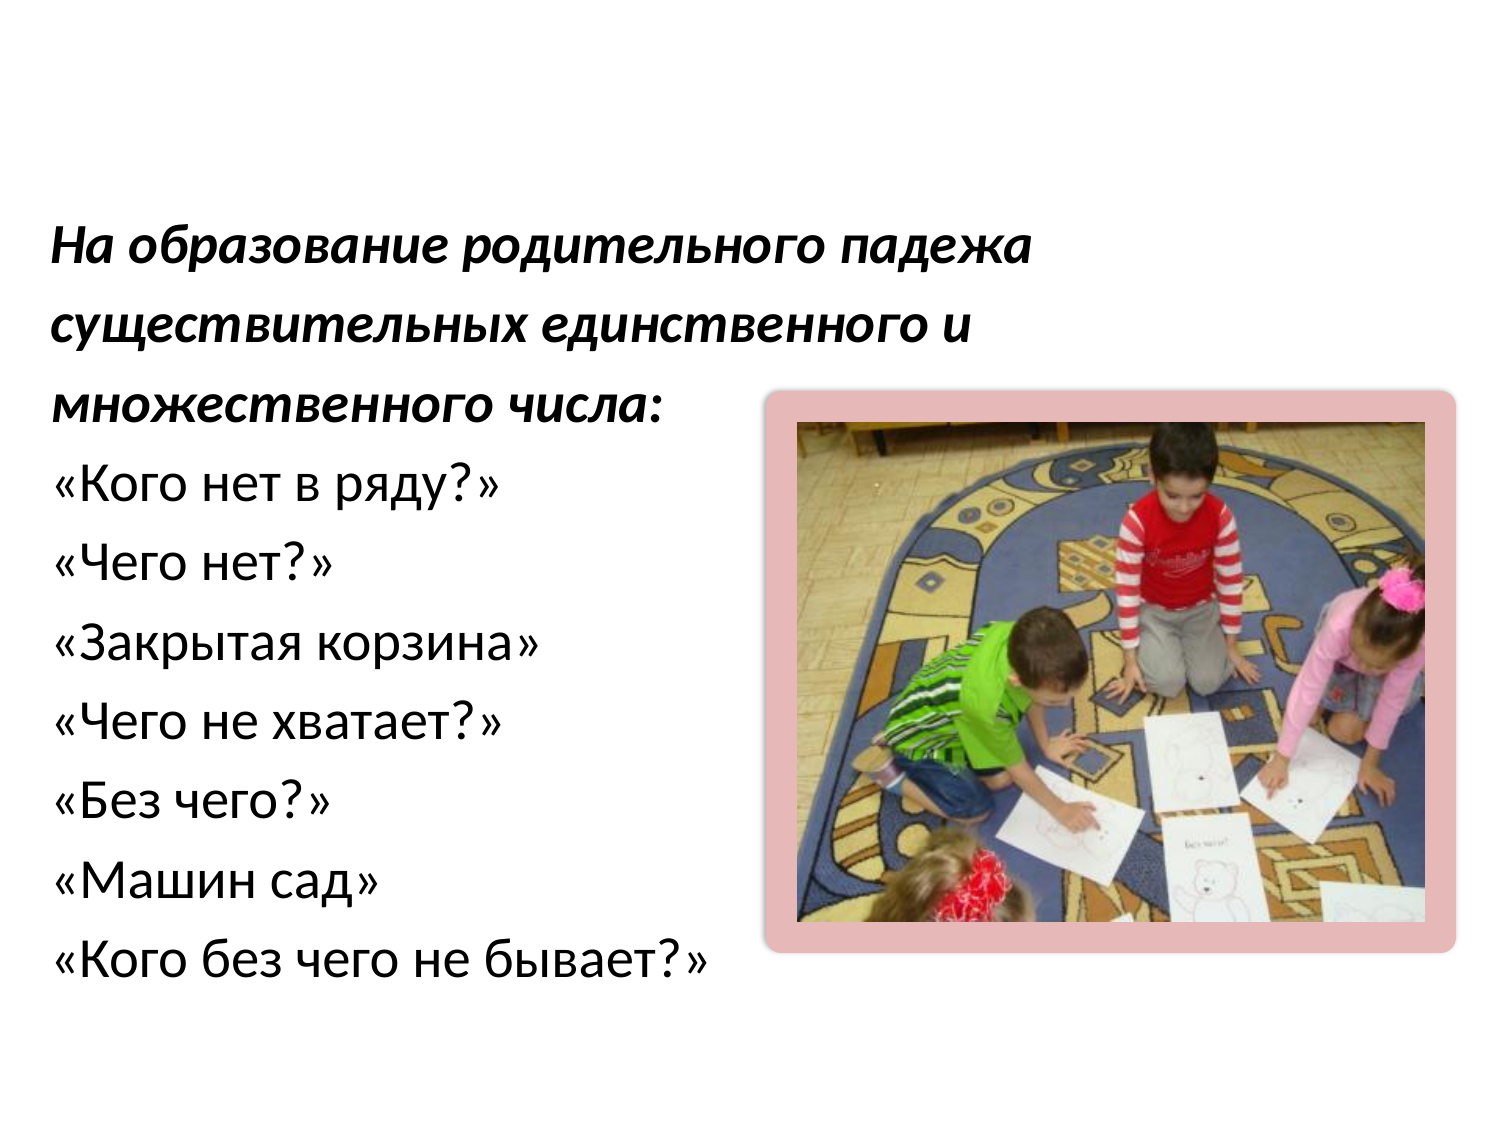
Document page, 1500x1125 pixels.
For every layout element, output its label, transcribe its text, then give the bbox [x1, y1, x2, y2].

list На образование родительного падежа существительных единственного и множественного числа: «Кого нет в ряду?» «Чего нет?» «Закрытая корзина» «Чего не хватает?» «Без чего?» «Машин сад» «Кого без чего не бывает?» [35, 199, 1475, 998]
picture [796, 421, 1426, 923]
